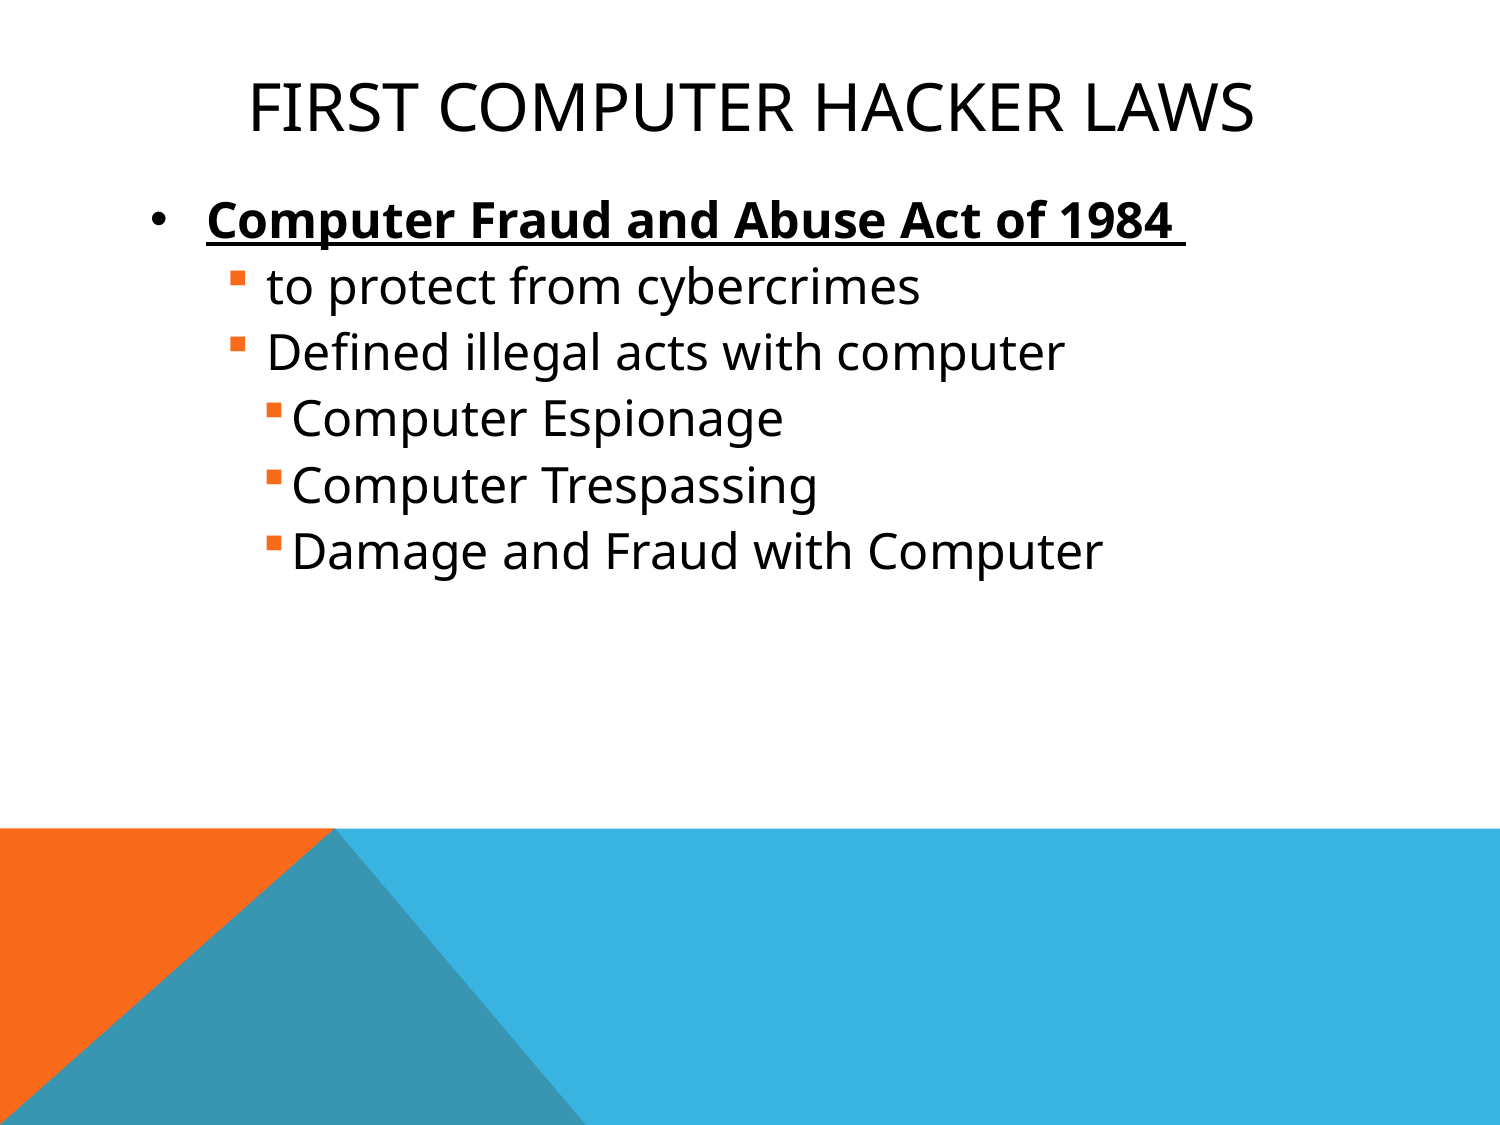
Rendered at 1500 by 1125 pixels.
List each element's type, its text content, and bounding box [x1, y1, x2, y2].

title First Computer Hacker Laws [135, 60, 1369, 150]
list Computer Fraud and Abuse Act of 1984 to protect from cybercrimes Defined illegal acts with computer Computer Espionage Computer Trespassing Damage and Fraud with Computer [135, 180, 1369, 768]
